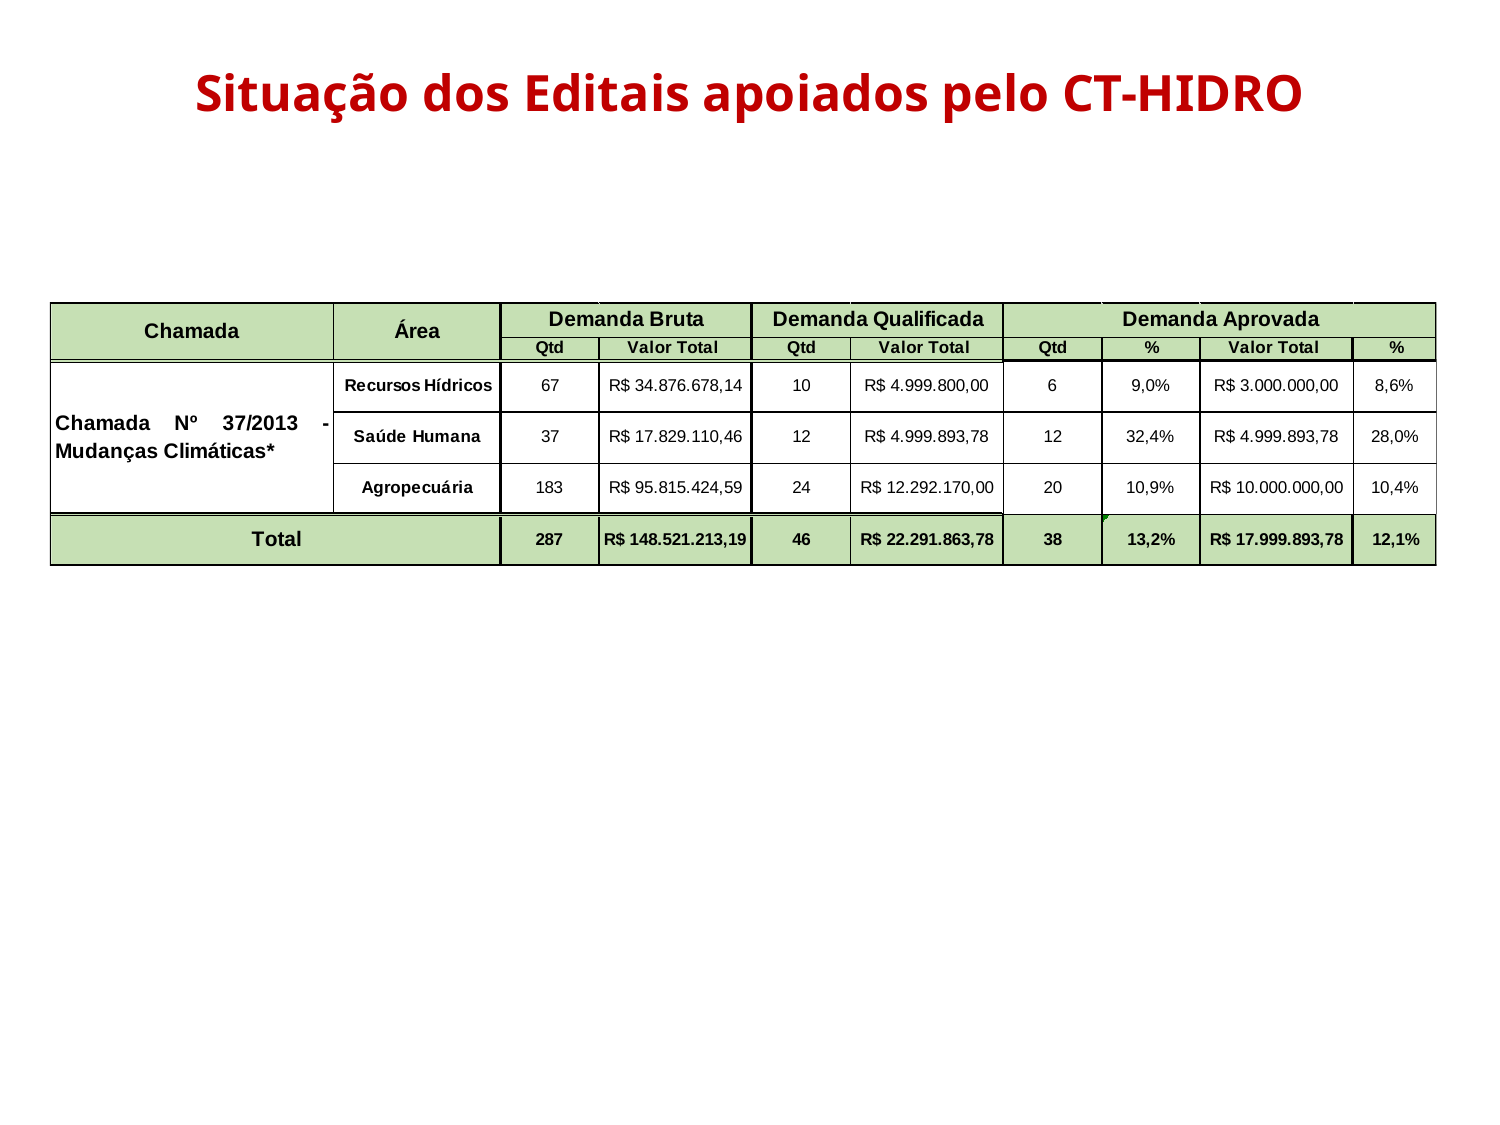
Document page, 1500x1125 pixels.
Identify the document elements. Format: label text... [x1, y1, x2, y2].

picture [49, 302, 1439, 567]
title Situação dos Editais apoiados pelo CT-HIDRO [75, 45, 1425, 138]
